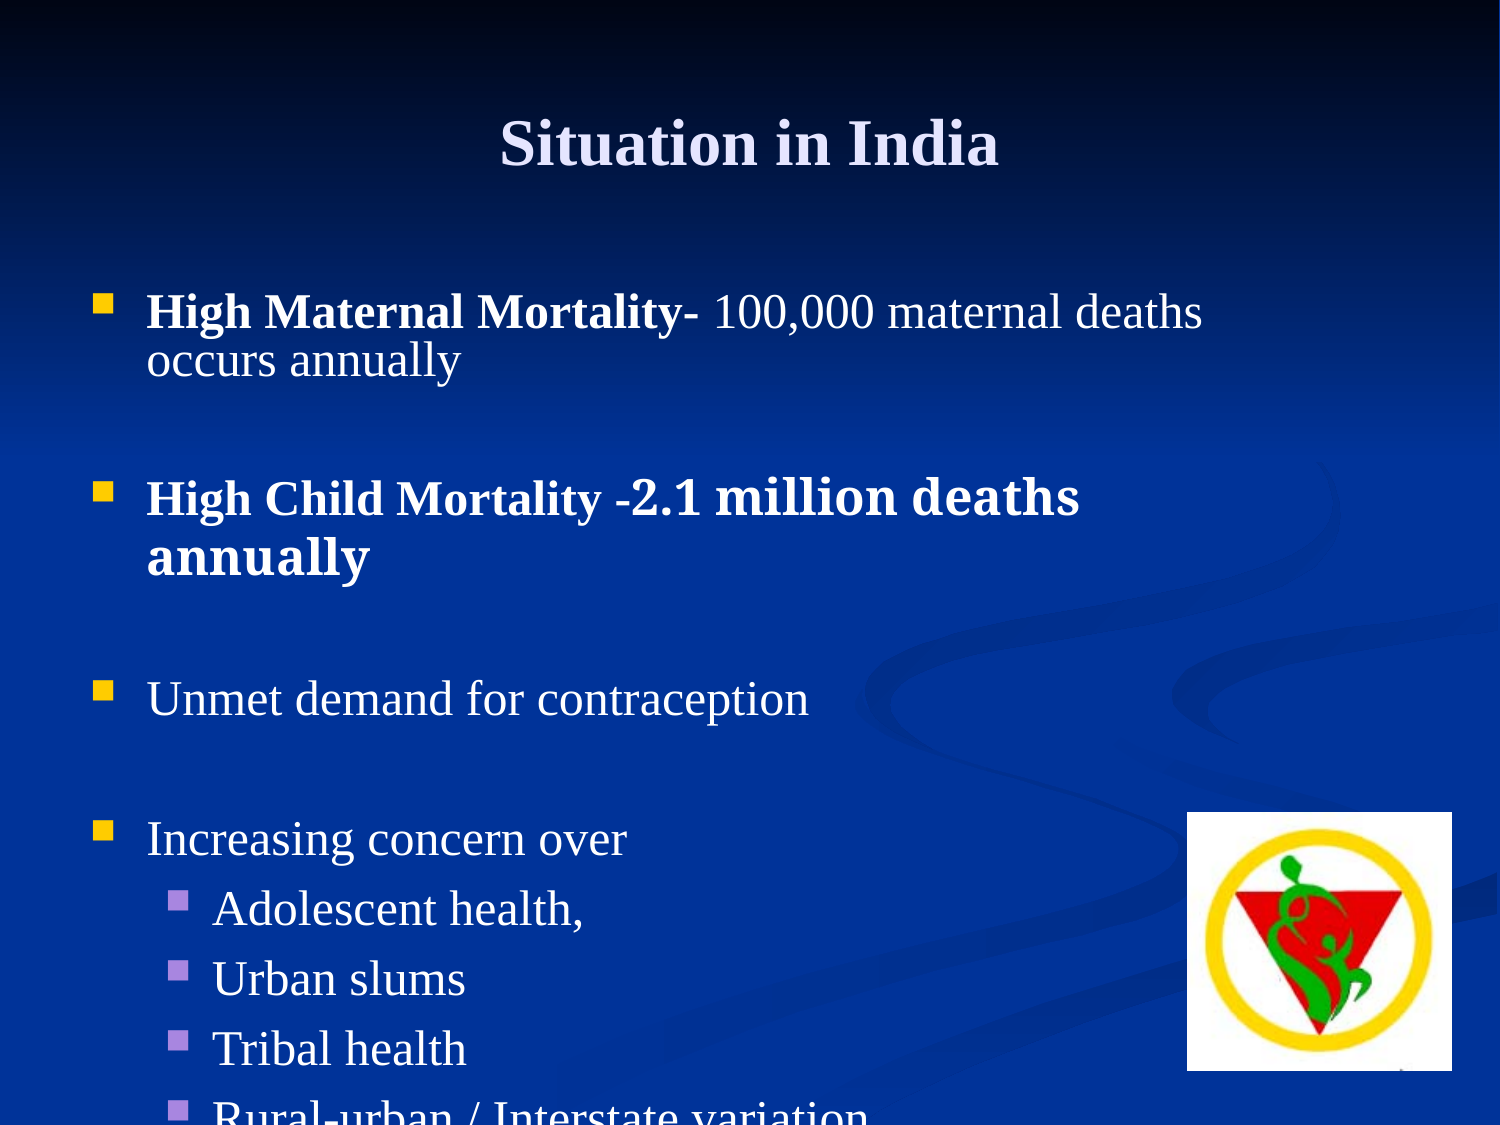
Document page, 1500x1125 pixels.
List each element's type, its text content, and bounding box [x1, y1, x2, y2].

title Situation in India [74, 44, 1426, 233]
picture [1187, 812, 1452, 1071]
list High Maternal Mortality- 100,000 maternal deaths occurs annually High Child Mortality -2.1 million deaths annually Unmet demand for contraception Increasing concern over Adolescent health, Urban slums Tribal health Rural-urban / Interstate variation [74, 212, 1313, 1026]
